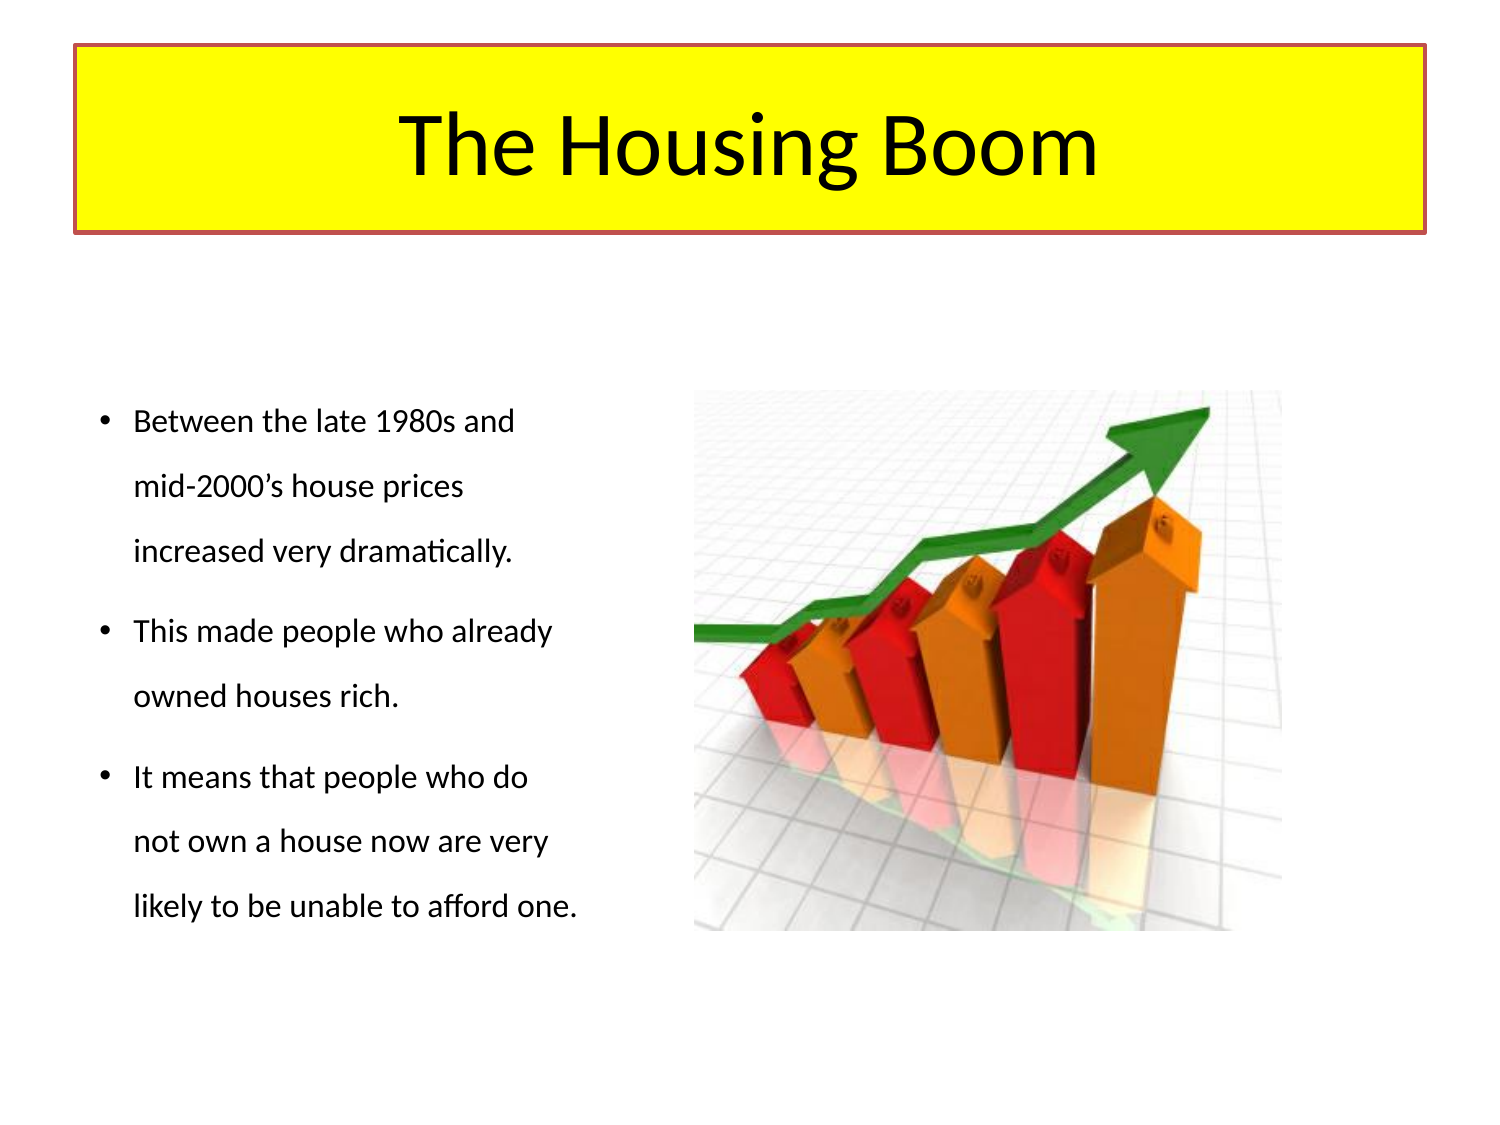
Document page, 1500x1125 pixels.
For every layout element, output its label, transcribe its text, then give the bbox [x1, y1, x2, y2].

title The Housing Boom [73, 43, 1427, 235]
picture [693, 390, 1282, 931]
text_box Between the late 1980s and mid-2000’s house prices increased very dramatically. This made people who already owned houses rich. It means that people who do not own a house now are very likely to be unable to afford one. [88, 369, 590, 985]
